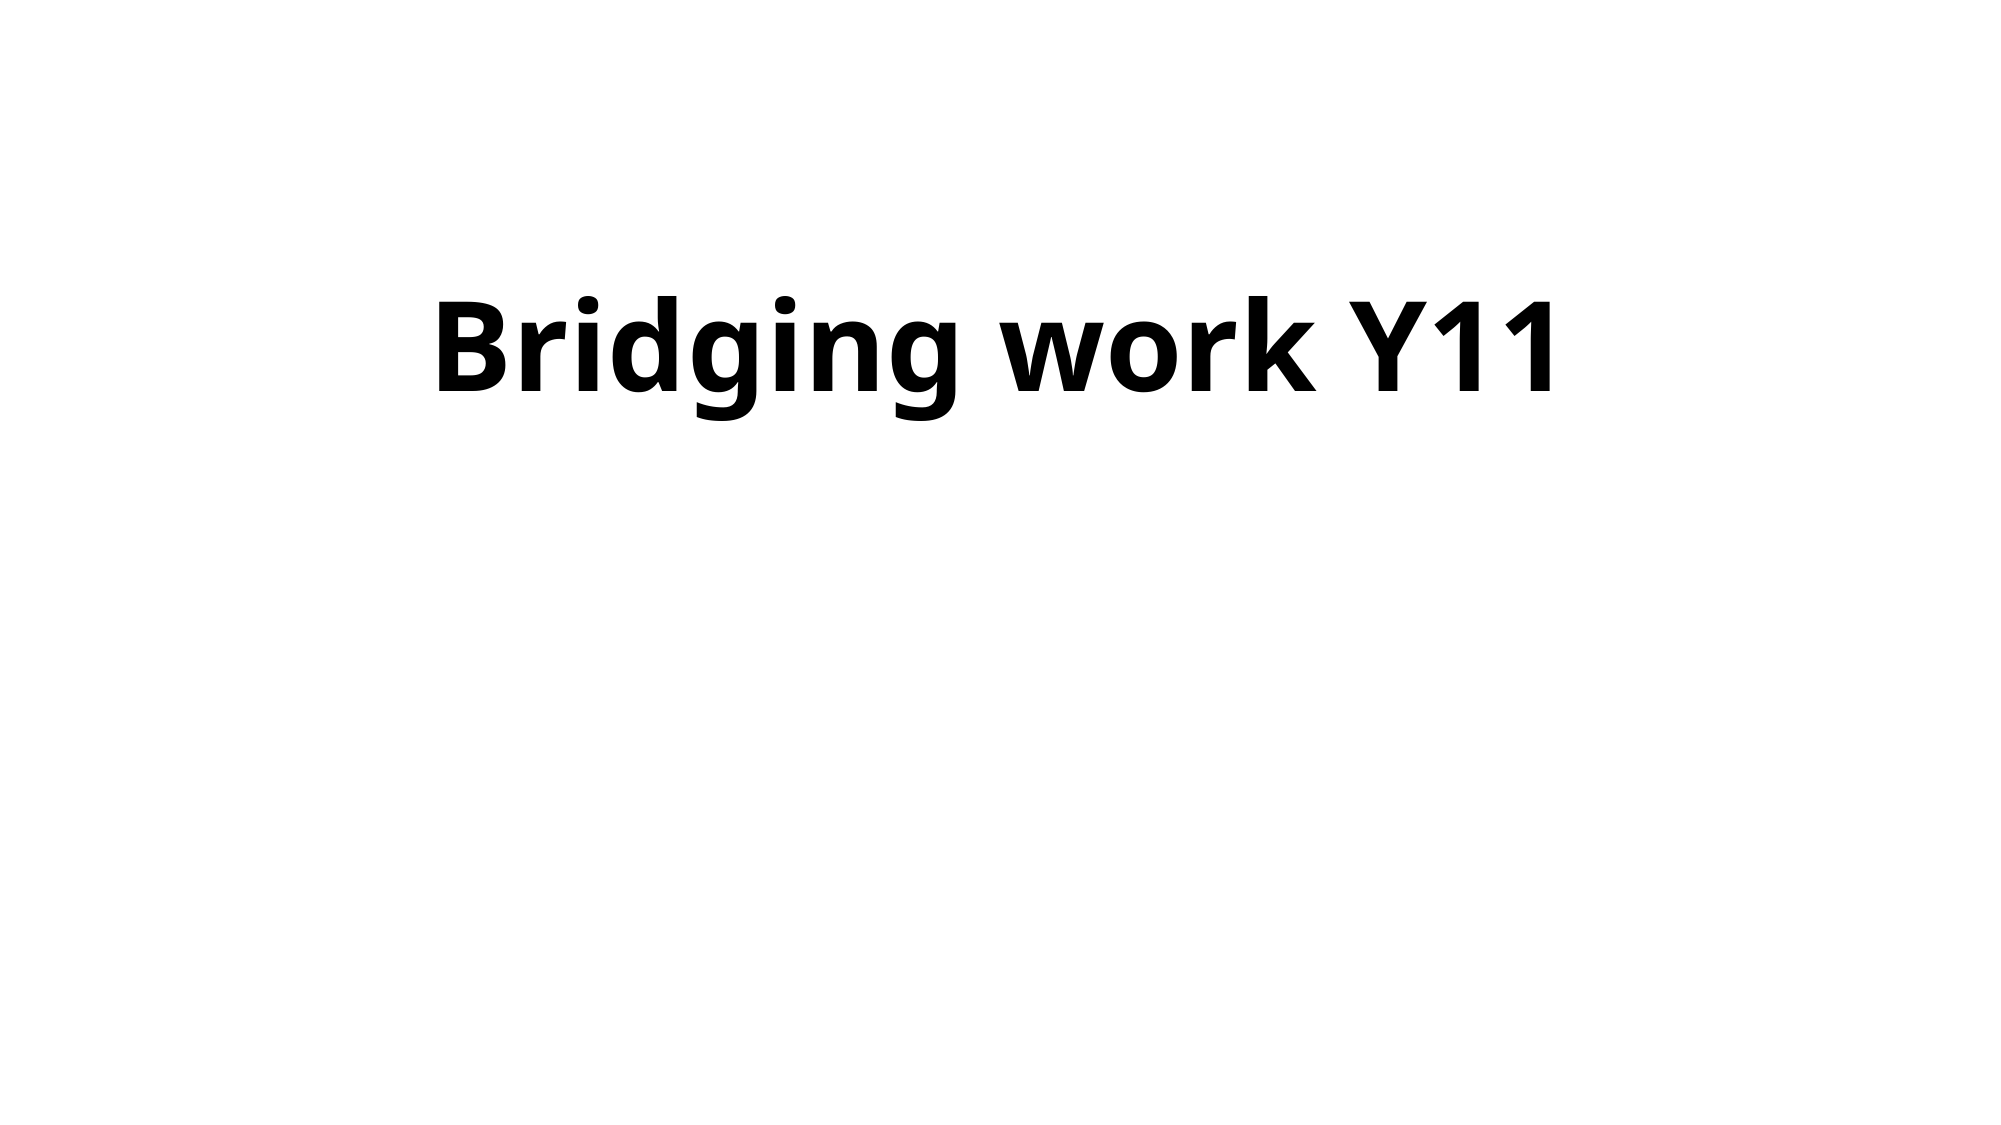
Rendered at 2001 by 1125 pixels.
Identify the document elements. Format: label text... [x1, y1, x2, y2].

title Bridging work Y11 [249, 184, 1750, 576]
